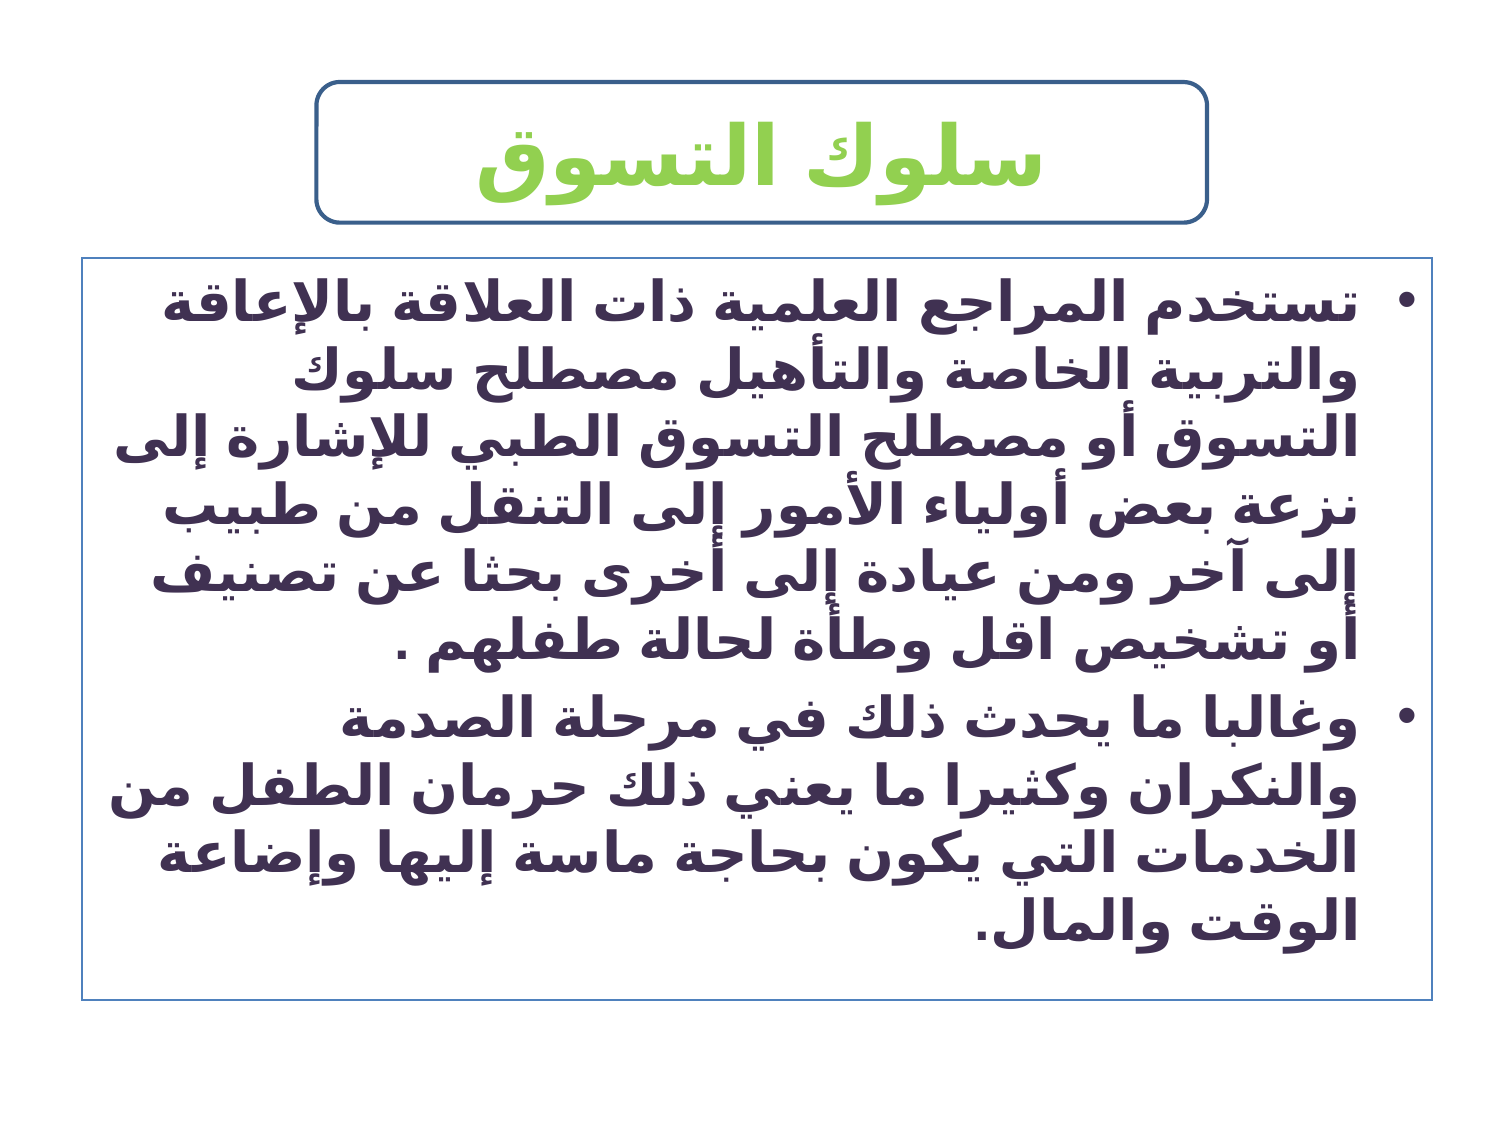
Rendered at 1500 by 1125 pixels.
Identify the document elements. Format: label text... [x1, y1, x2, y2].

text_box سلوك التسوق [314, 79, 1210, 225]
list تستخدم المراجع العلمية ذات العلاقة بالإعاقة والتربية الخاصة والتأهيل مصطلح سلوك التسوق أو مصطلح التسوق الطبي للإشارة إلى نزعة بعض أولياء الأمور إلى التنقل من طبيب إلى آخر ومن عيادة إلى أخرى بحثا عن تصنيف أو تشخيص اقل وطأة لحالة طفلهم . وغالبا ما يحدث ذلك في مرحلة الصدمة والنكران وكثيرا ما يعني ذلك حرمان الطفل من الخدمات التي يكون بحاجة ماسة إليها وإضاعة الوقت والمال. [81, 257, 1433, 1001]
